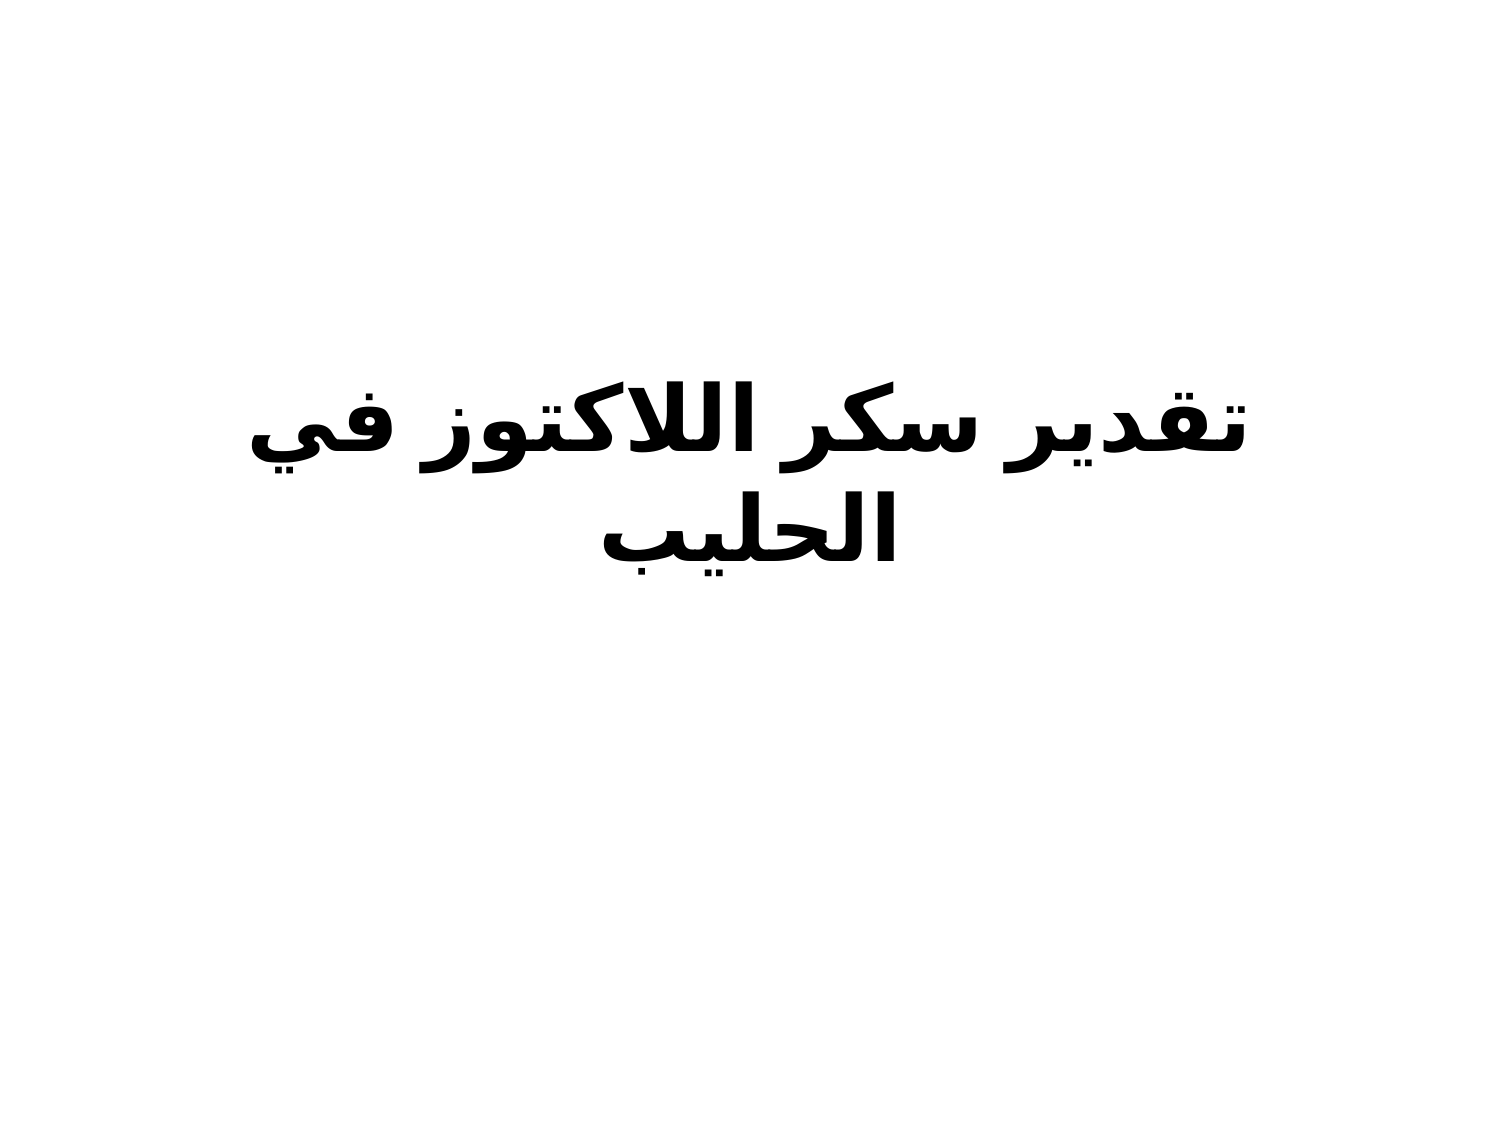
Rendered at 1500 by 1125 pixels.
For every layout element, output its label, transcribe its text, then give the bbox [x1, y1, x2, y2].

title تقدير سكر اللاكتوز في الحليب [112, 349, 1388, 591]
